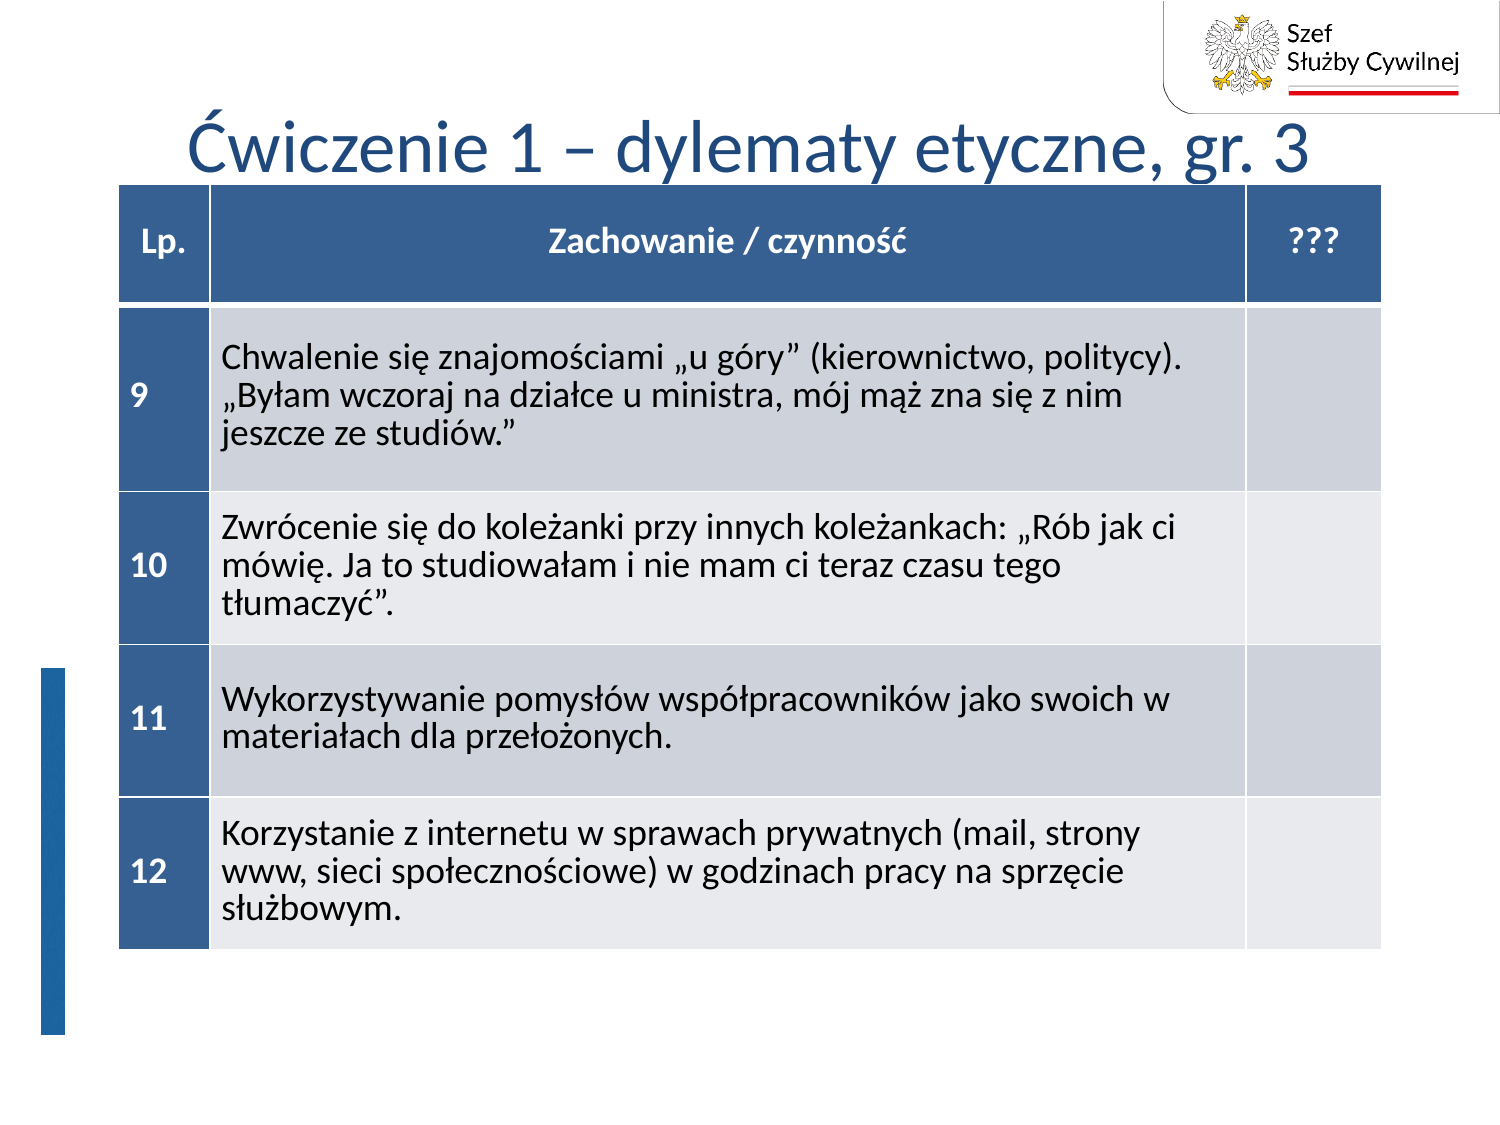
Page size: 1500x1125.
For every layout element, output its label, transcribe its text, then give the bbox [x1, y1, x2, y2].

table_cell Chwalenie się znajomościami „u góry” (kierownictwo, politycy). „Byłam wczoraj na działce u ministra, mój mąż zna się z nim jeszcze ze studiów.” [211, 308, 1245, 491]
table_header ??? [1247, 185, 1381, 302]
picture [1163, 0, 1500, 114]
table_cell 9 [119, 308, 209, 491]
table_header Zachowanie / czynność [211, 185, 1245, 302]
picture [41, 668, 65, 1035]
table_cell [1247, 645, 1381, 796]
table_cell [1247, 492, 1381, 644]
table_cell Korzystanie z internetu w sprawach prywatnych (mail, strony www, sieci społecznościowe) w godzinach pracy na sprzęcie służbowym. [211, 798, 1245, 949]
table_cell [1247, 308, 1381, 491]
table_cell 10 [119, 492, 209, 644]
table_cell 11 [119, 645, 209, 796]
table_cell Wykorzystywanie pomysłów współpracowników jako swoich w materiałach dla przełożonych. [211, 645, 1245, 796]
table_cell Zwrócenie się do koleżanki przy innych koleżankach: „Rób jak ci mówię. Ja to studiowałam i nie mam ci teraz czasu tego tłumaczyć”. [211, 492, 1245, 644]
table_cell [1247, 798, 1381, 949]
table_header Lp. [119, 185, 209, 302]
title Ćwiczenie 1 – dylematy etyczne, gr. 3 [100, 90, 1400, 215]
table_cell 12 [119, 798, 209, 949]
